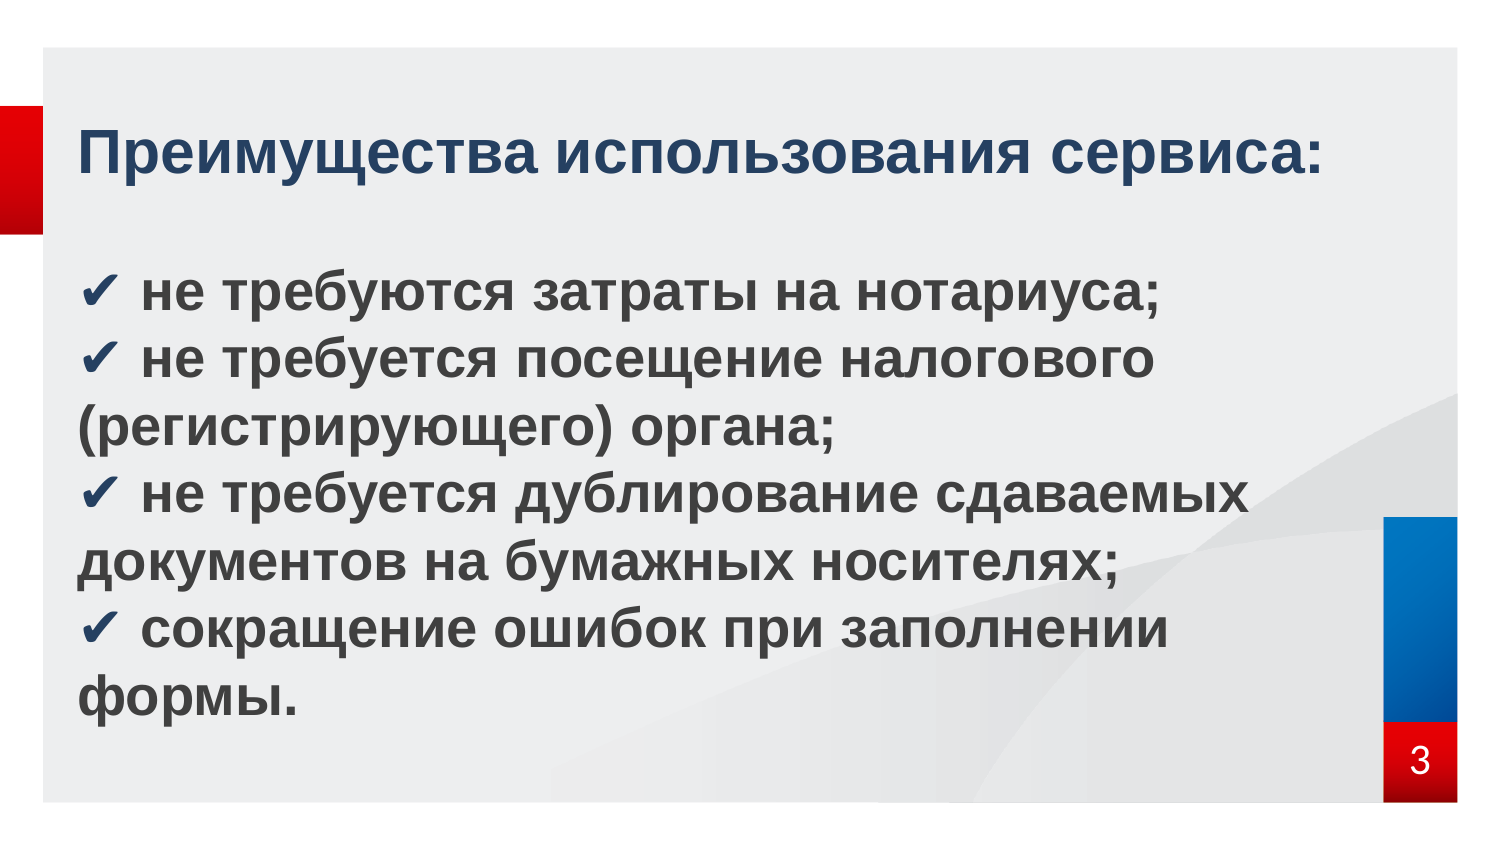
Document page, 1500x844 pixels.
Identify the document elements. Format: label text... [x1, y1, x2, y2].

slide_number 3 [1378, 721, 1462, 806]
title Преимущества использования сервиса: ✔ не требуются затраты на нотариуса; ✔ не требуется посещение налогового (регистрирующего) органа; ✔ не требуется дублирование сдаваемых документов на бумажных носителях; ✔ сокращение ошибок при заполнении формы. [63, 27, 1404, 811]
picture [0, 0, 1500, 844]
